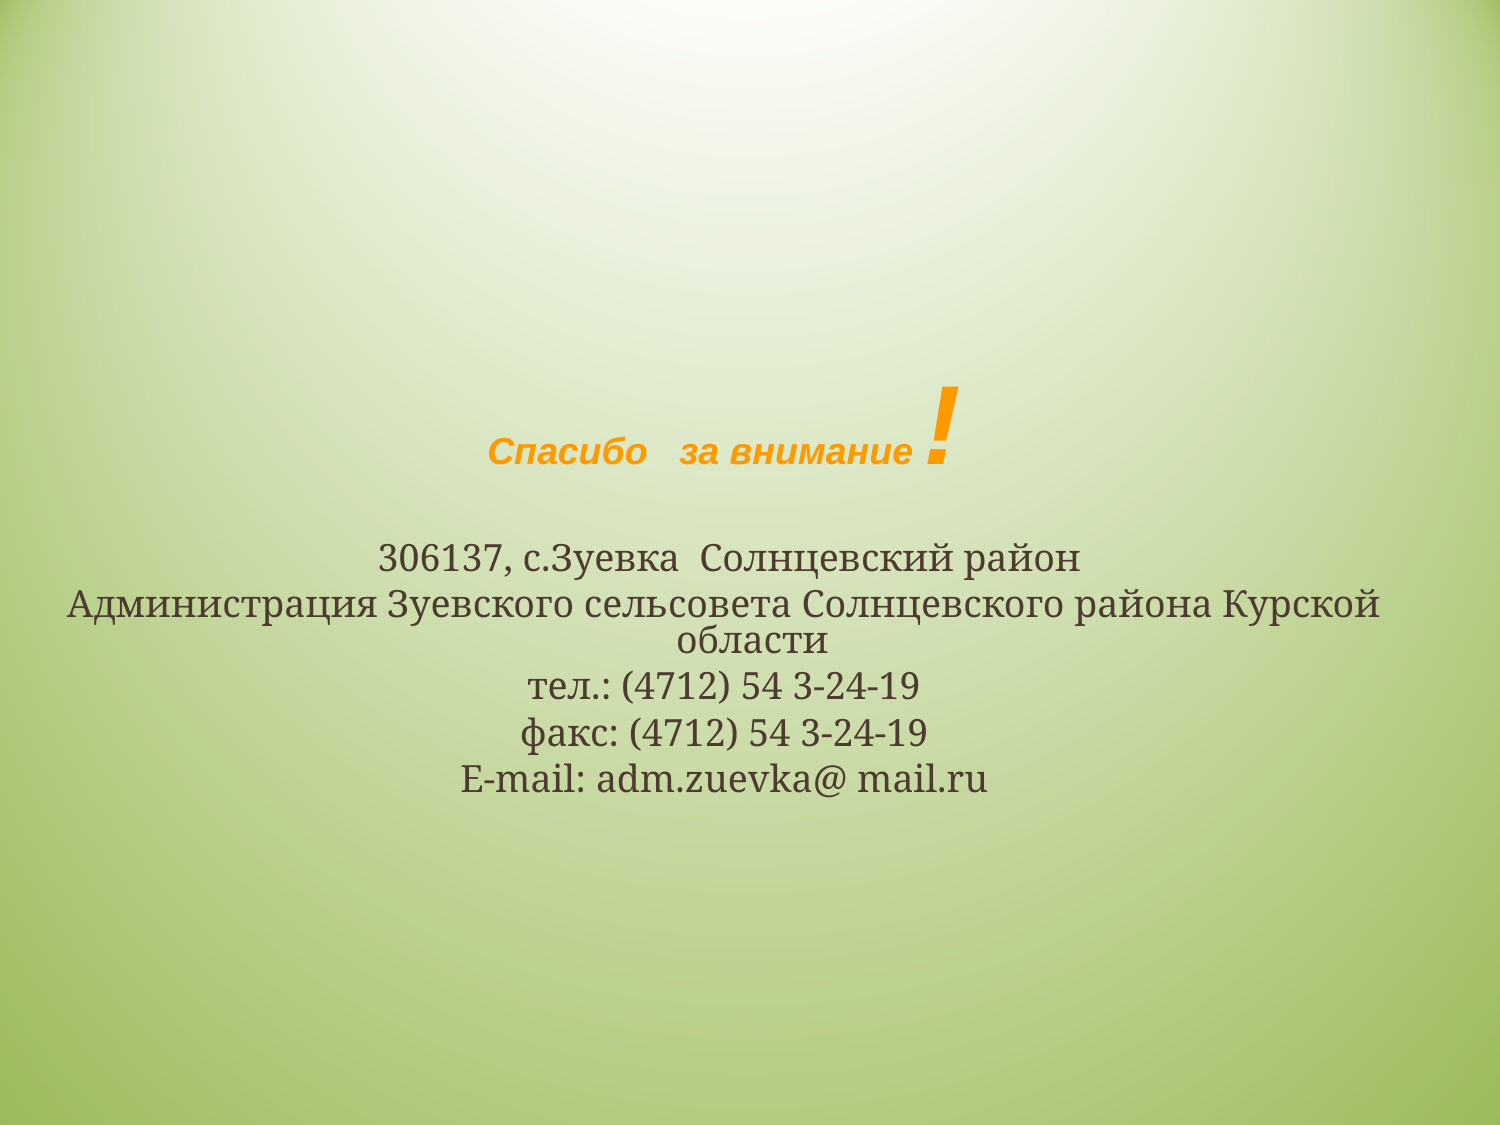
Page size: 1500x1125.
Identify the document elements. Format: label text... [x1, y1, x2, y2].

picture [0, 0, 1500, 1125]
list Спасибо за внимание ! 306137, с.Зуевка Солнцевский район Администрация Зуевского сельсовета Солнцевского района Курской области тел.: (4712) 54 3-24-19 факс: (4712) 54 3-24-19 Е-mail: adm.zuevka@ mail.ru [23, 262, 1425, 1005]
